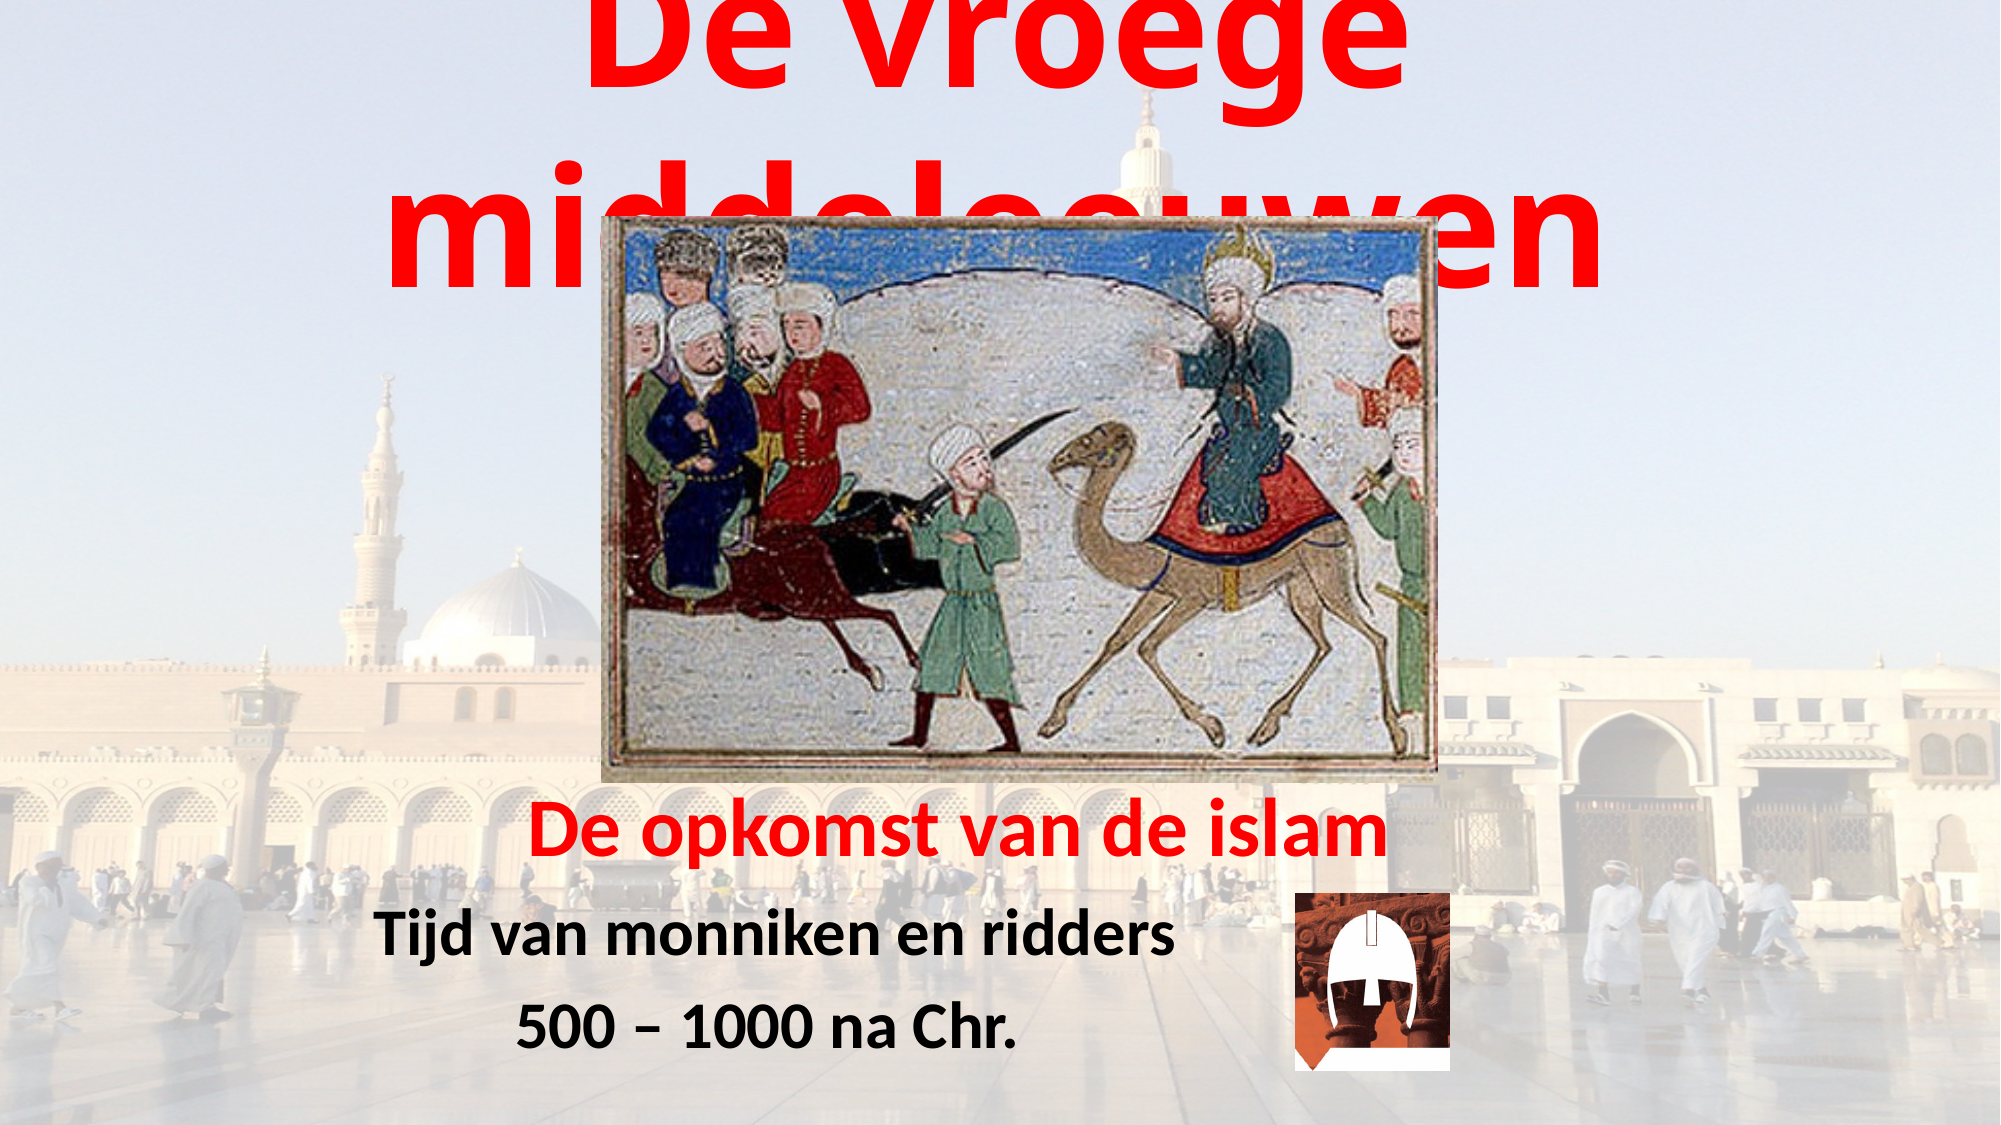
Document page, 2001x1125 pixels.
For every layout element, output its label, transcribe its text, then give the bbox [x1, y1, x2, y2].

title De vroege middeleeuwen [18, 0, 1973, 242]
text_box De opkomst van de islam [512, 765, 1607, 880]
subtitle Tijd van monniken en ridders 500 – 1000 na Chr. [249, 881, 1300, 1125]
picture [1295, 893, 1450, 1071]
picture [601, 216, 1438, 783]
